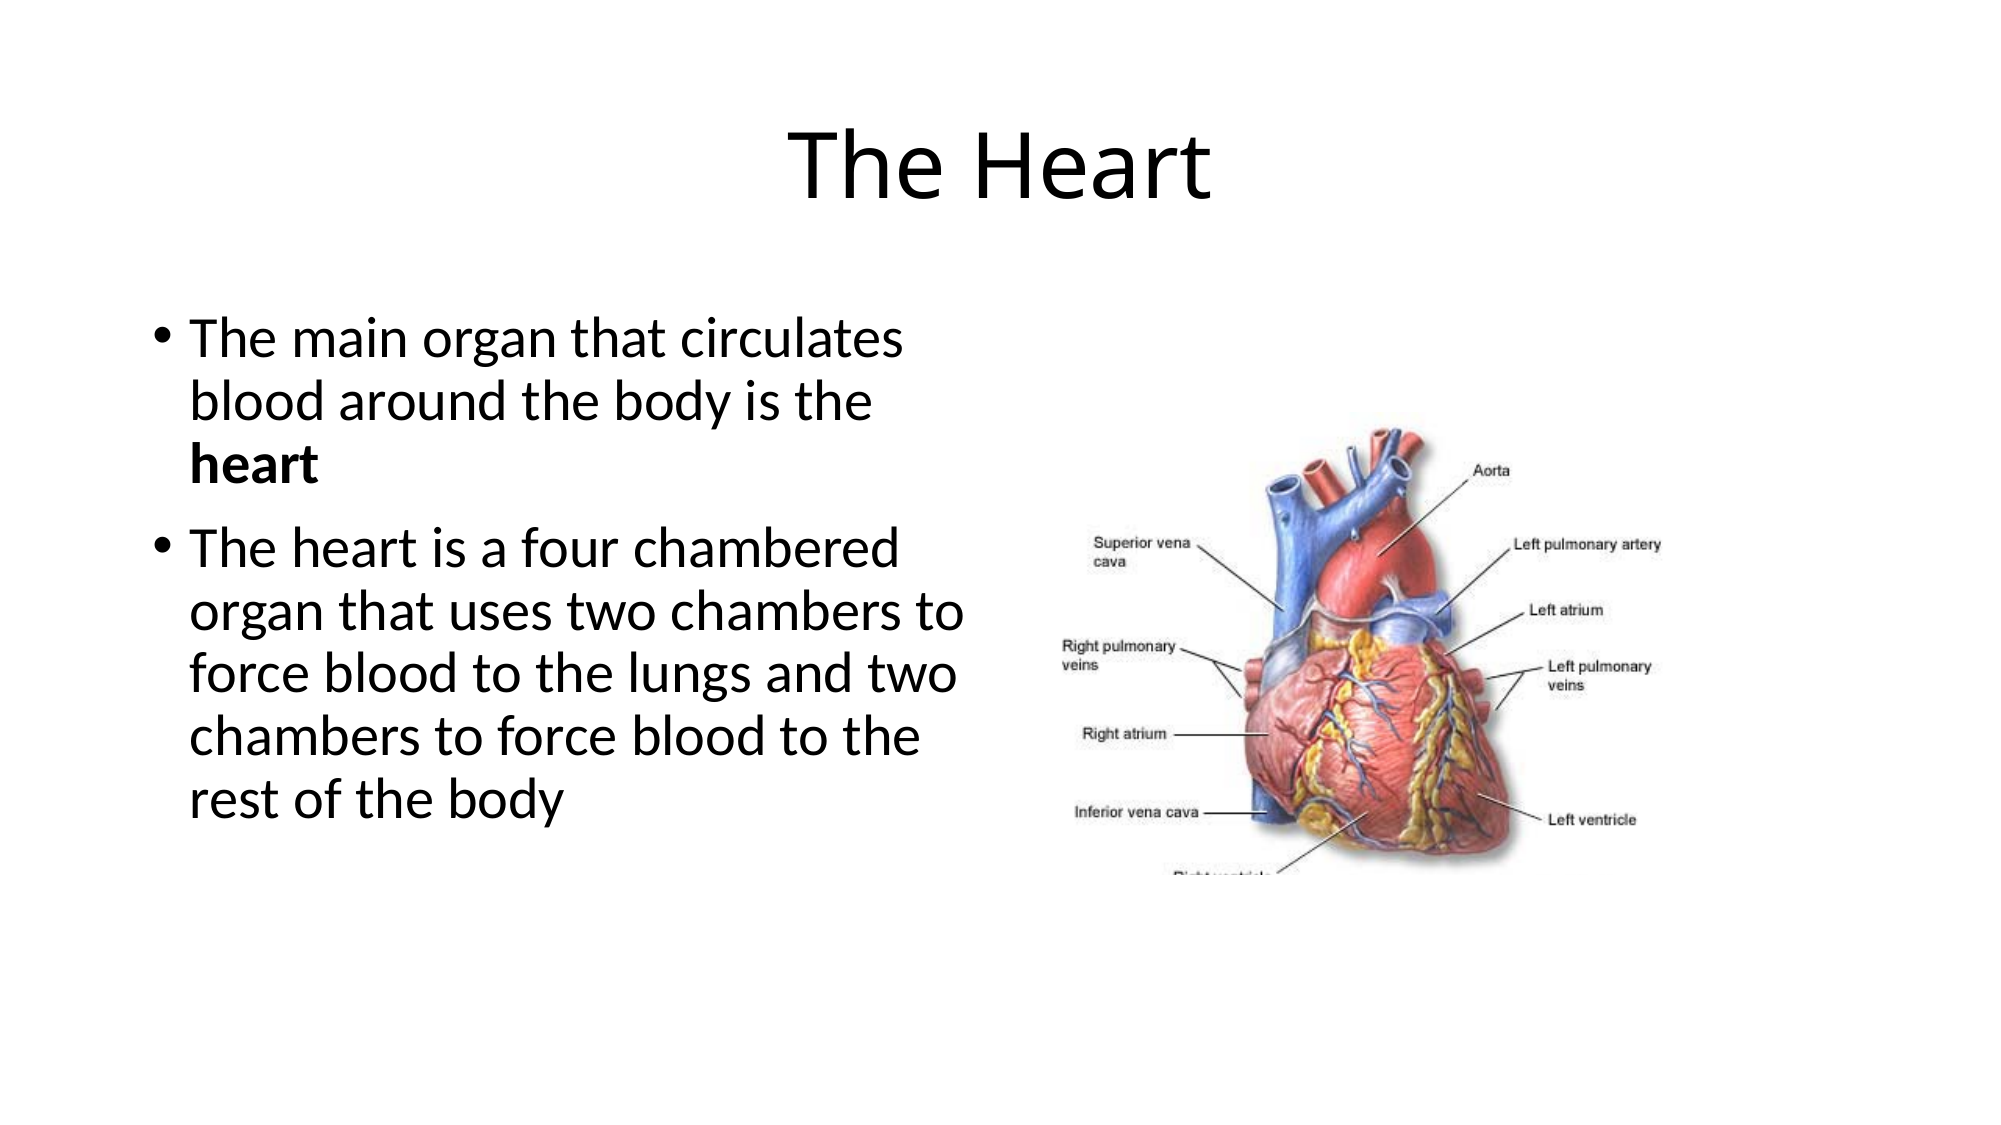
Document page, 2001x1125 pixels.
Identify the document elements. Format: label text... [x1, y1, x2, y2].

picture [1049, 412, 1675, 875]
title The Heart [137, 59, 1863, 278]
list The main organ that circulates blood around the body is the heart The heart is a four chambered organ that uses two chambers to force blood to the lungs and two chambers to force blood to the rest of the body [137, 299, 988, 1014]
